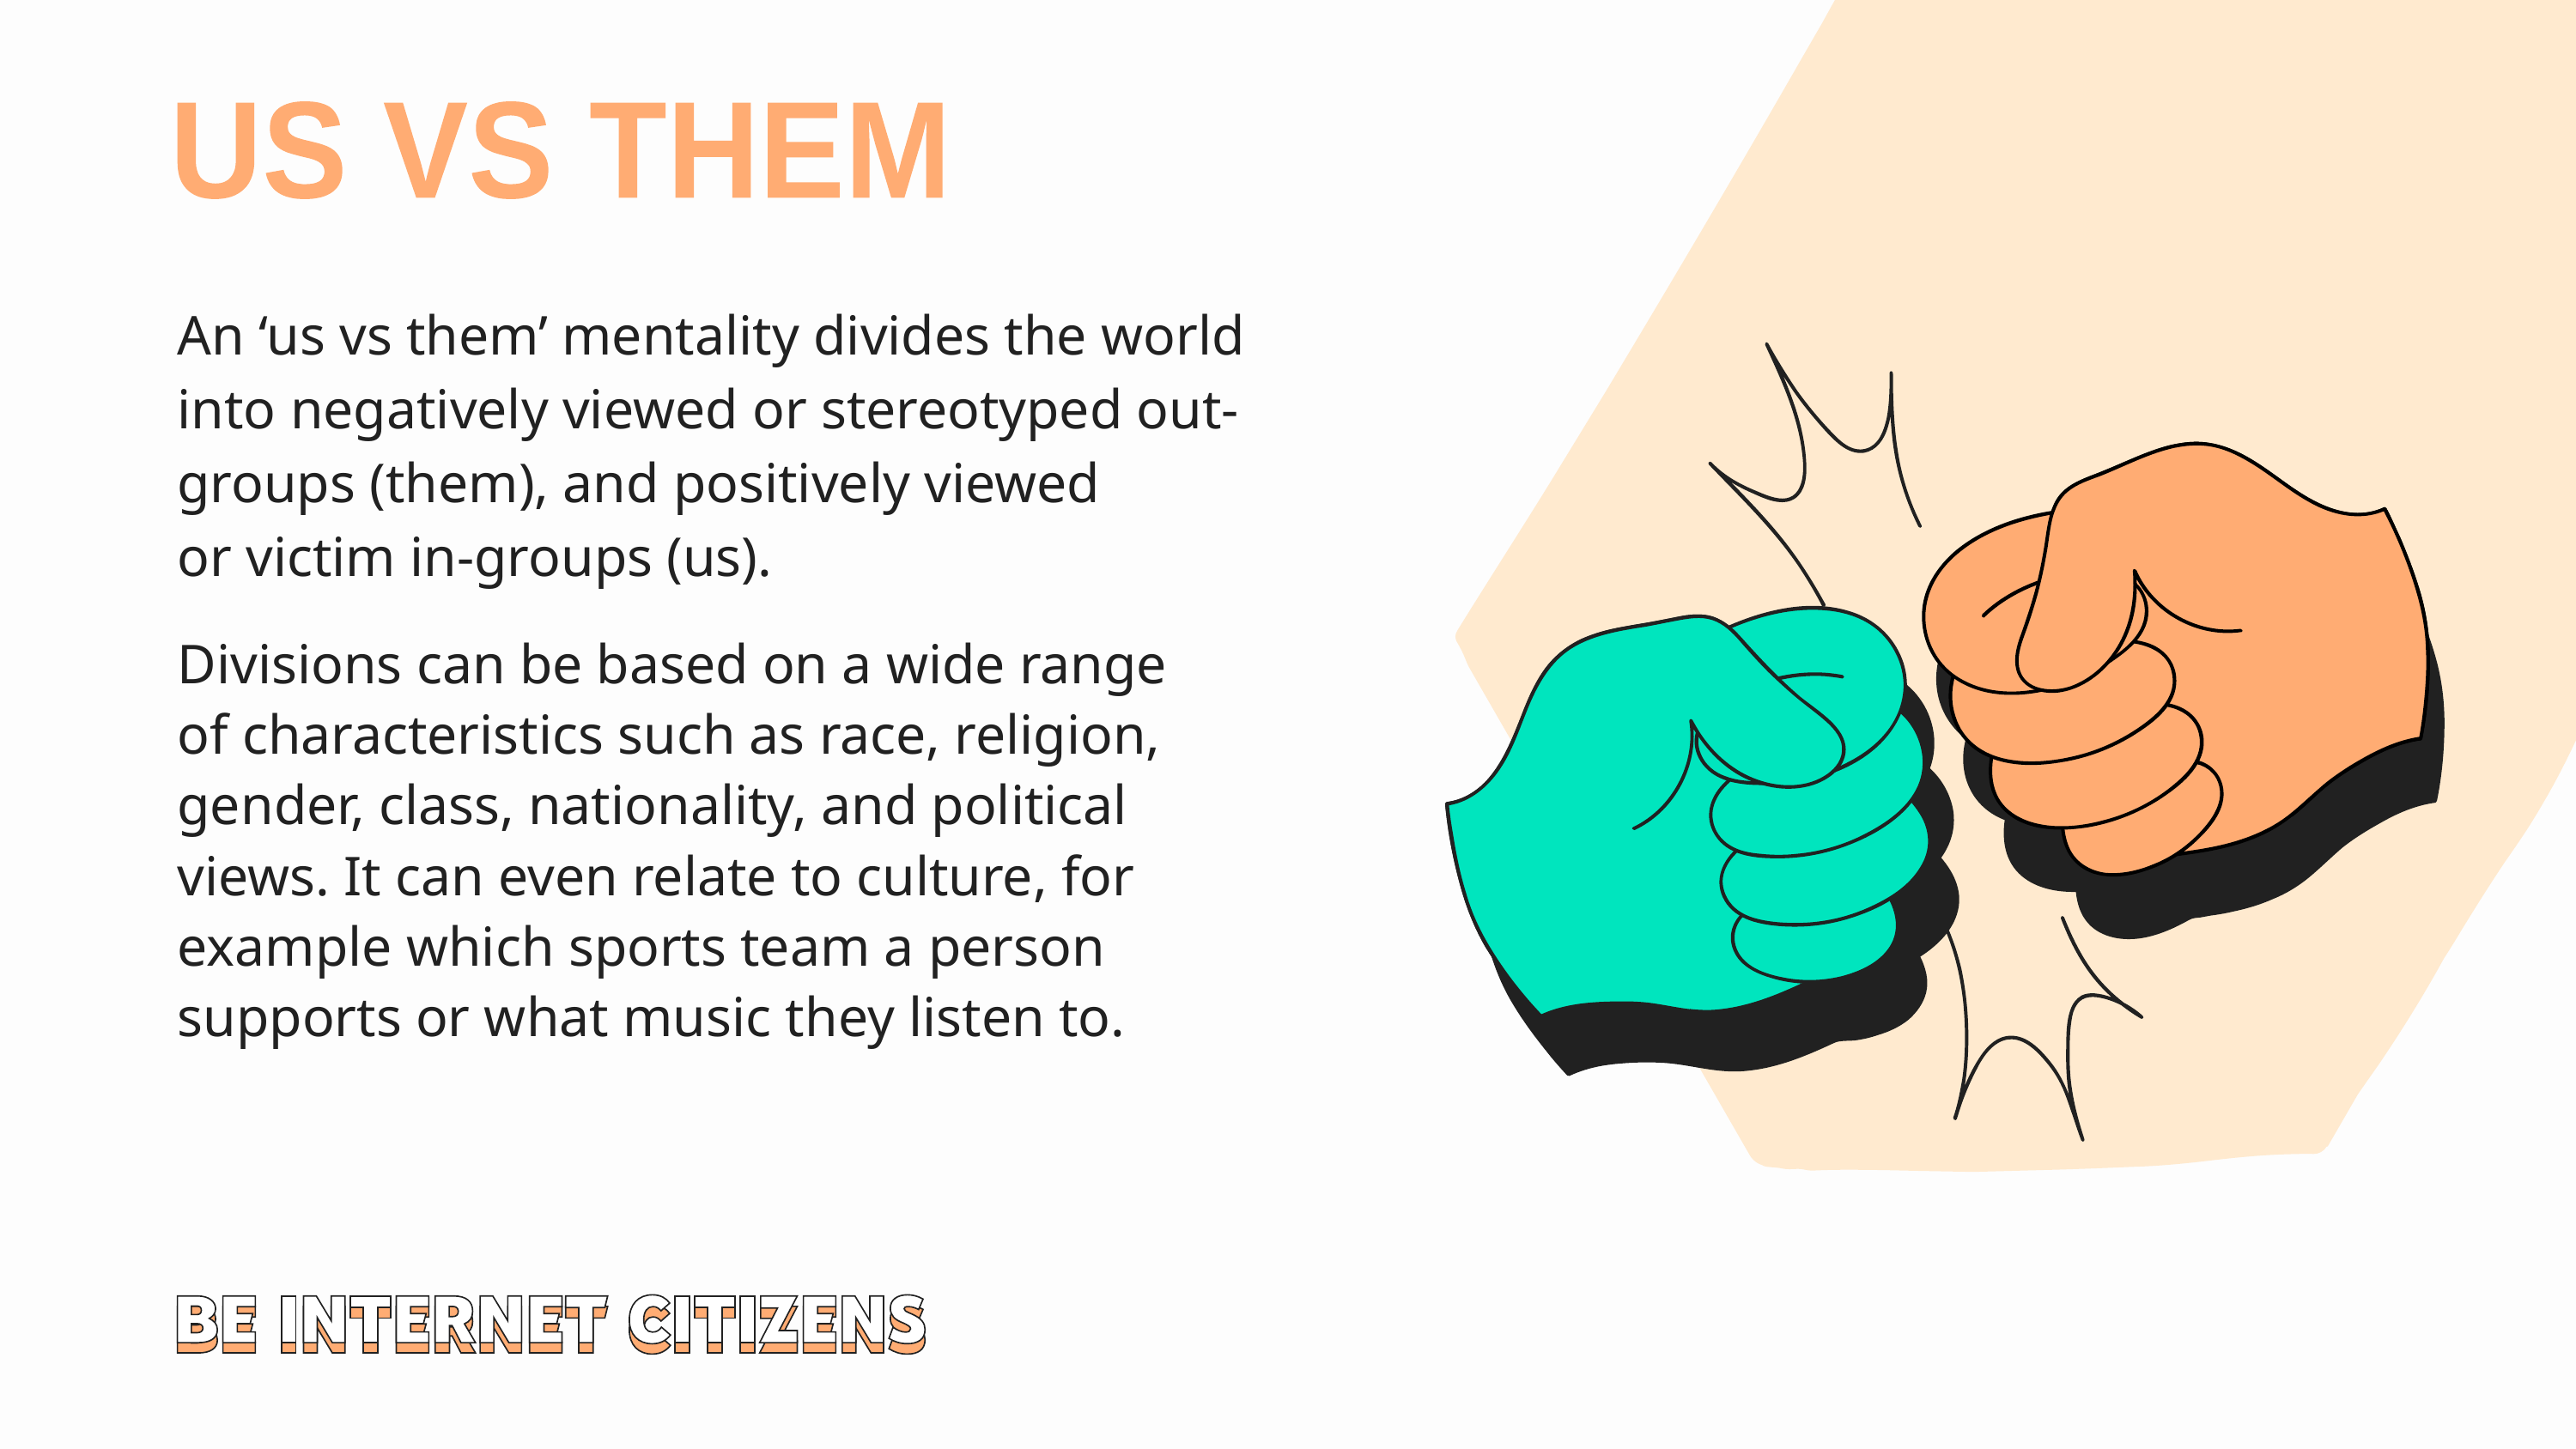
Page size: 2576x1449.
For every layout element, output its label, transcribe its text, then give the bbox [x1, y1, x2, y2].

text_box [1650, 0, 2576, 951]
text_box An ‘us vs them’ mentality divides the world into negatively viewed or stereotyped out-groups (them), and positively viewed or victim in-groups (us). Divisions can be based on a wide range of characteristics such as race, religion, gender, class, nationality, and political views. It can even relate to culture, for example which sports team a person supports or what music they listen to. [177, 278, 1265, 1061]
text_box [1781, 1168, 2097, 1173]
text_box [1437, 317, 2445, 1161]
